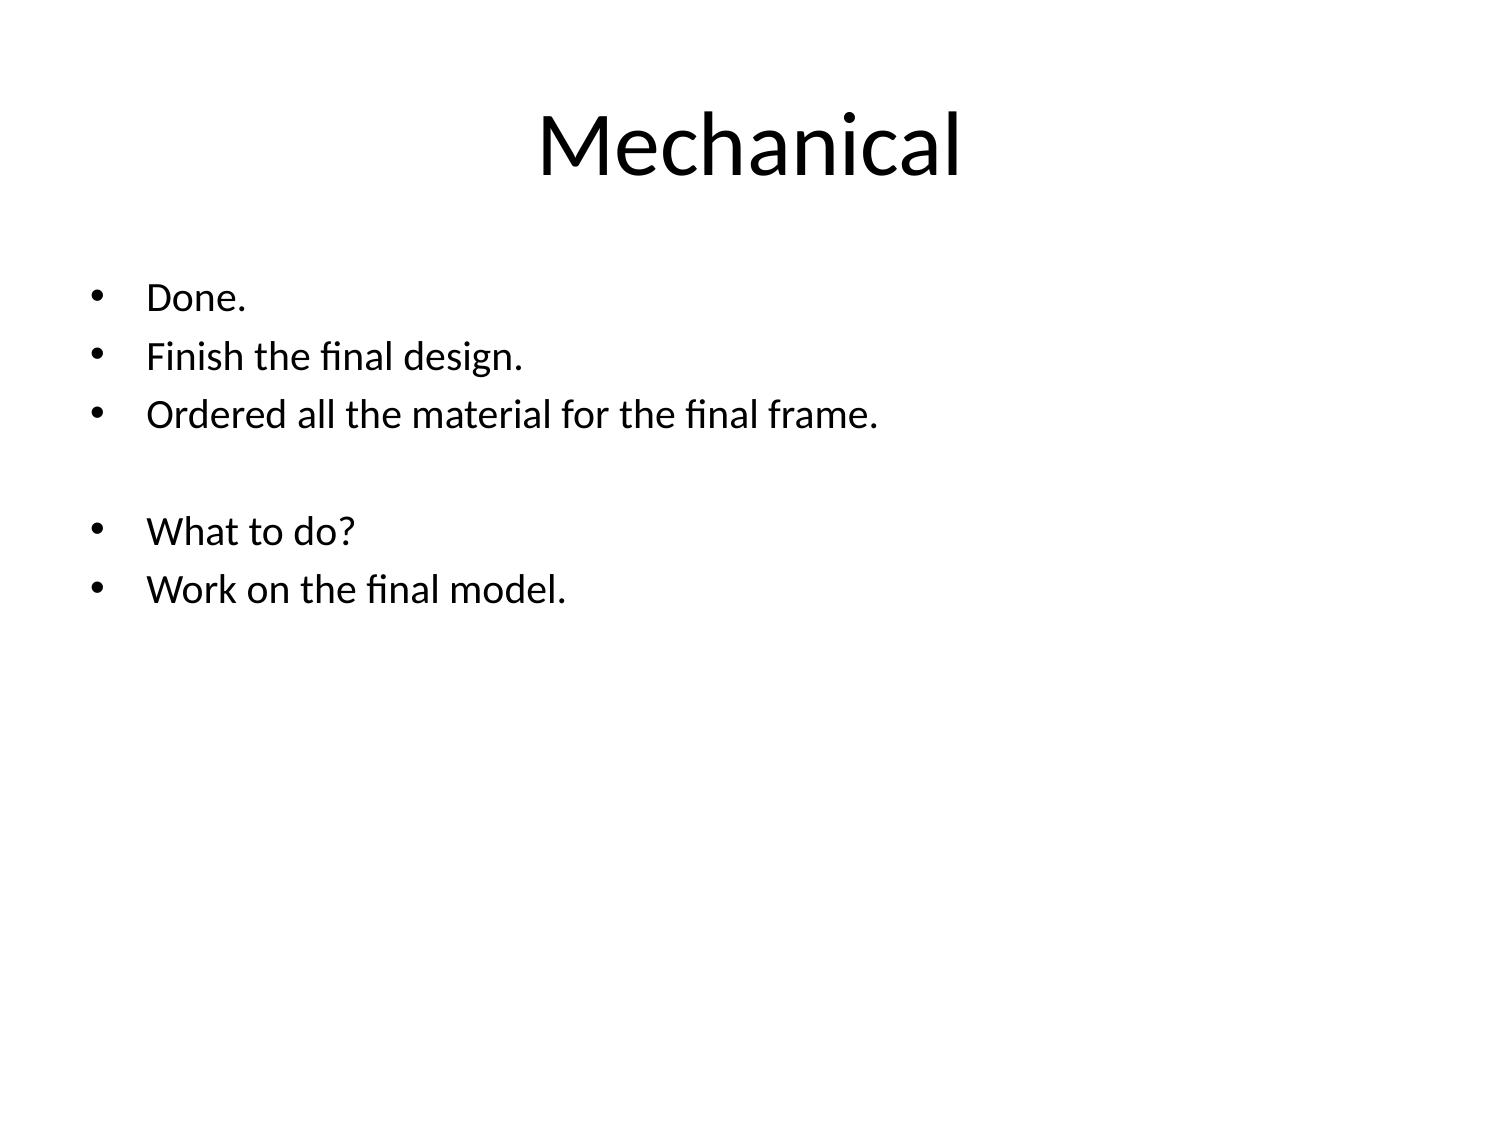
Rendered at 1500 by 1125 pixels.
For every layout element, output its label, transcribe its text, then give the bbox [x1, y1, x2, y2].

list Done. Finish the final design. Ordered all the material for the final frame. What to do? Work on the final model. [75, 262, 1425, 1005]
title Mechanical [75, 45, 1425, 233]
